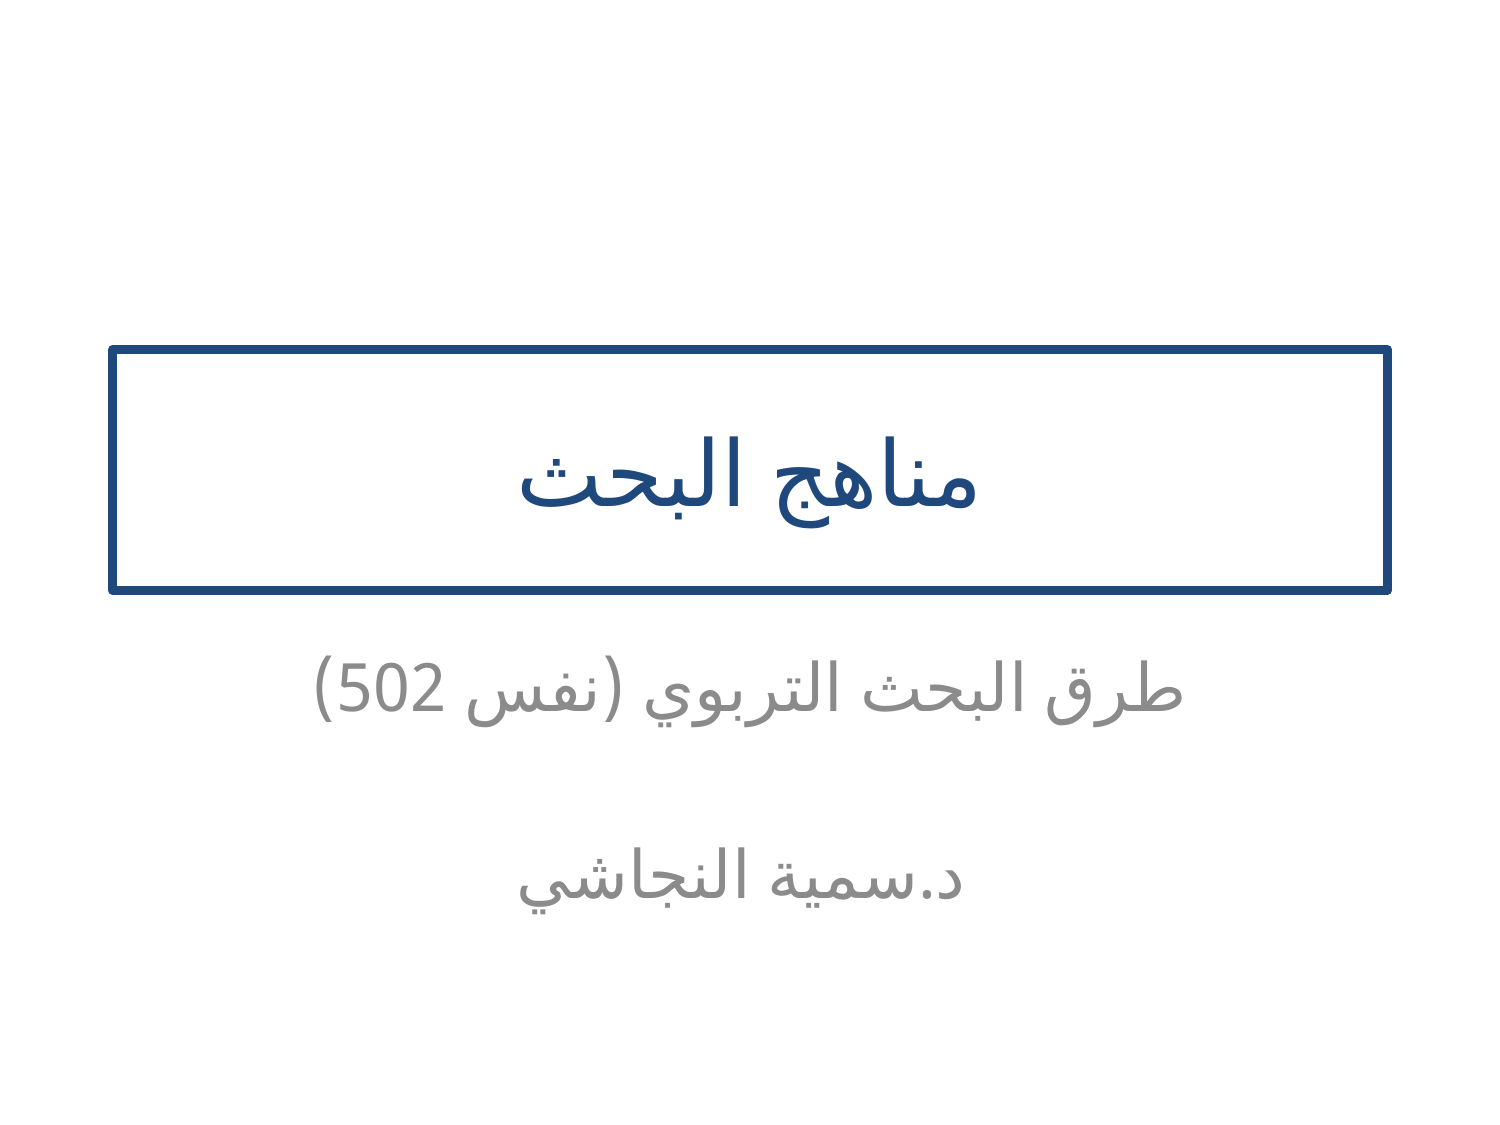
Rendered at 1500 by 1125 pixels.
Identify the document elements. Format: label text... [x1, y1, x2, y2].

subtitle طرق البحث التربوي (نفس 502) د.سمية النجاشي [225, 637, 1275, 925]
title مناهج البحث [112, 349, 1388, 591]
